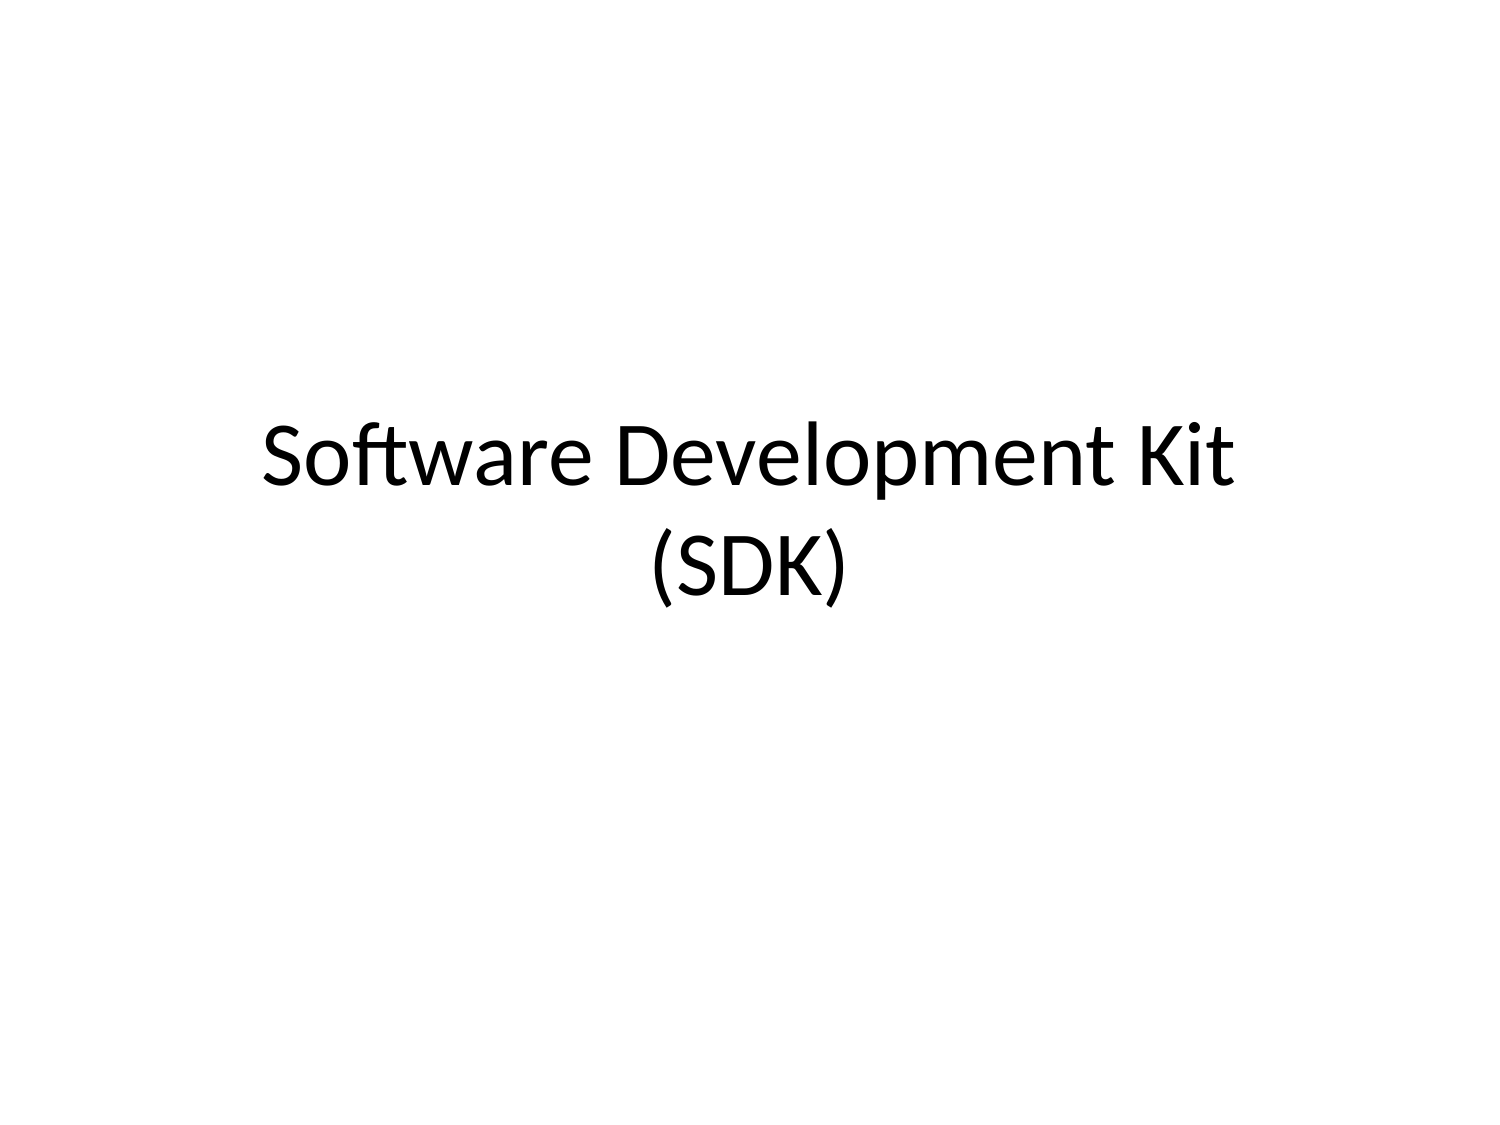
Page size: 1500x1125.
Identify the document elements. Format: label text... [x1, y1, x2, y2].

title Software Development Kit (SDK) [75, 45, 1425, 963]
